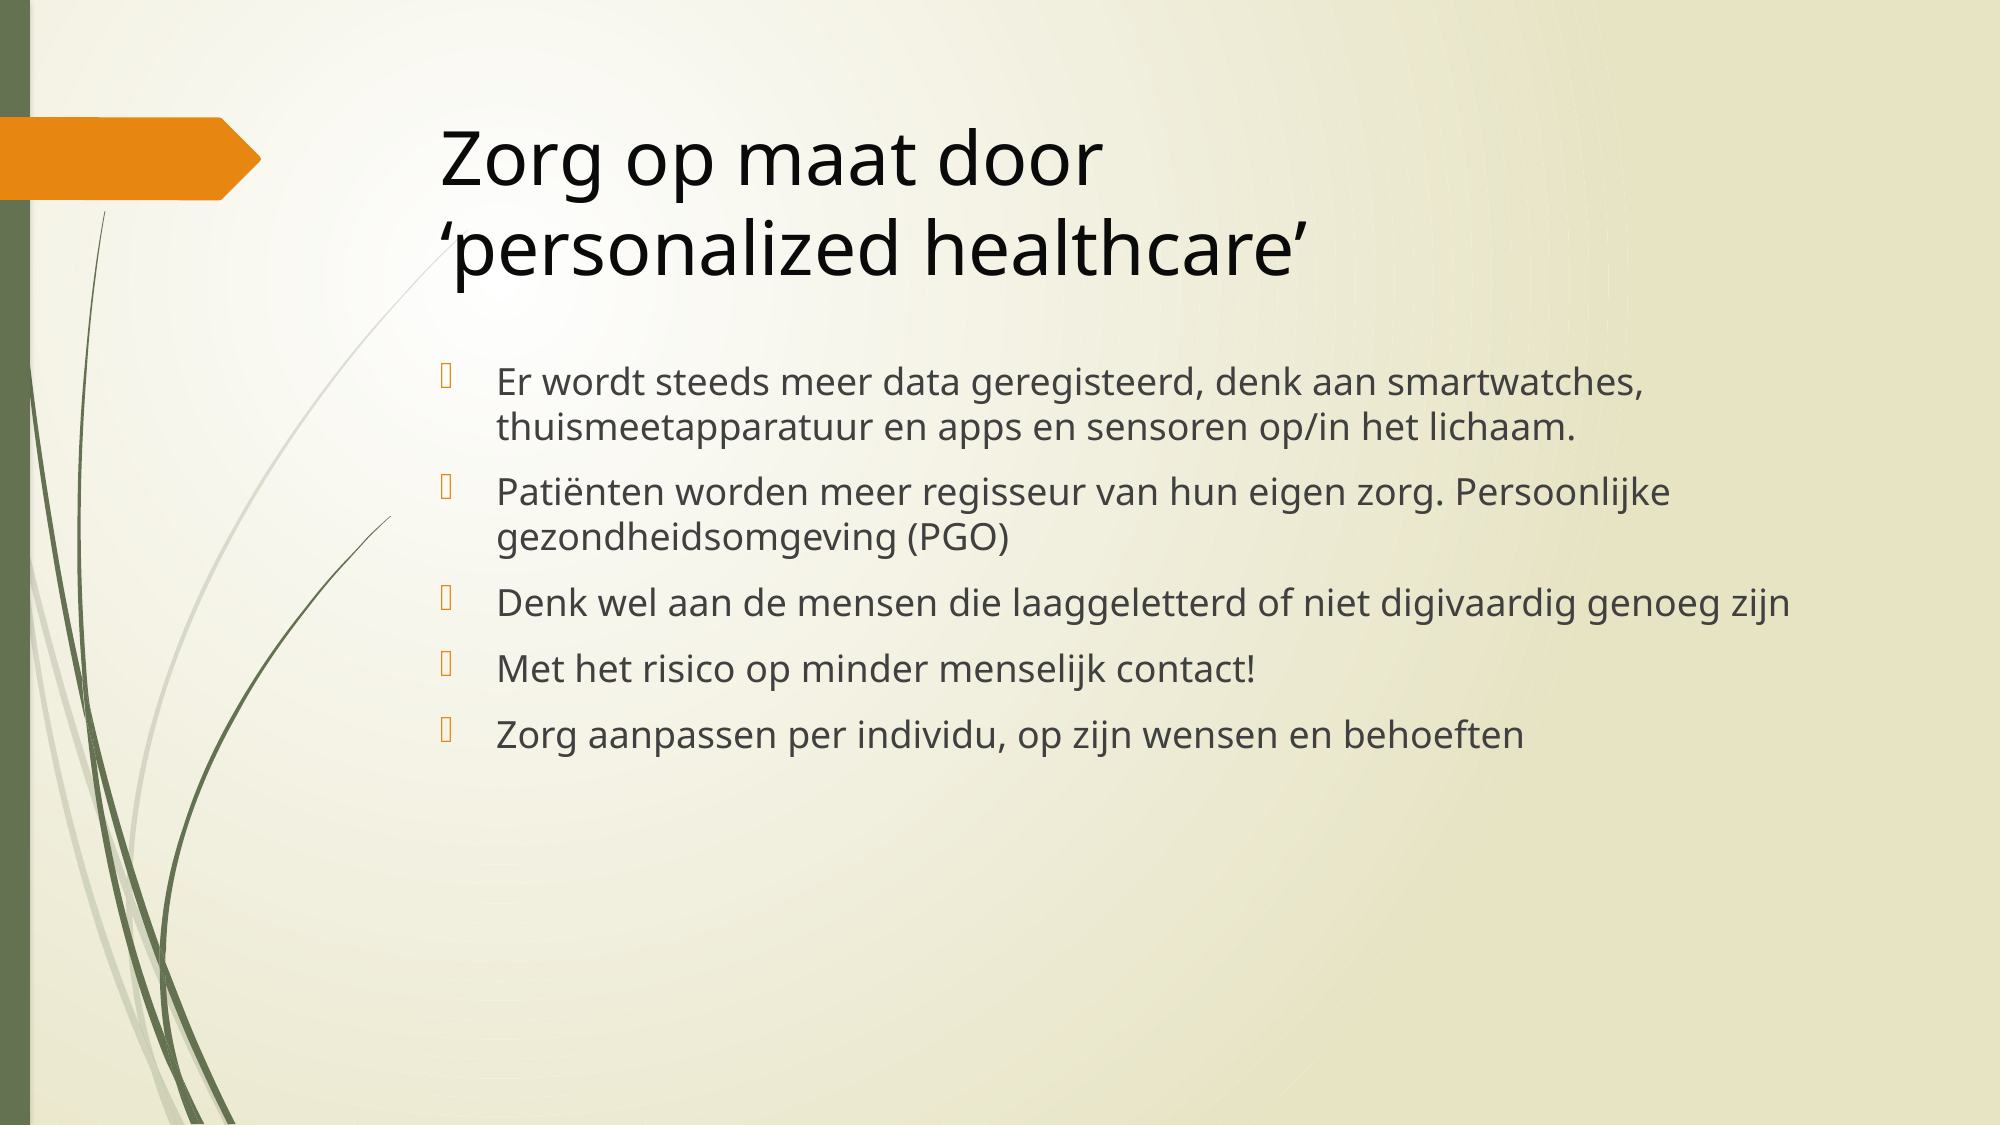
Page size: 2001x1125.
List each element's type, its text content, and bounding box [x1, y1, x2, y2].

title Zorg op maat door ‘personalized healthcare’ [425, 102, 1888, 313]
list Er wordt steeds meer data geregisteerd, denk aan smartwatches, thuismeetapparatuur en apps en sensoren op/in het lichaam. Patiënten worden meer regisseur van hun eigen zorg. Persoonlijke gezondheidsomgeving (PGO) Denk wel aan de mensen die laaggeletterd of niet digivaardig genoeg zijn Met het risico op minder menselijk contact! Zorg aanpassen per individu, op zijn wensen en behoeften [424, 350, 1888, 970]
